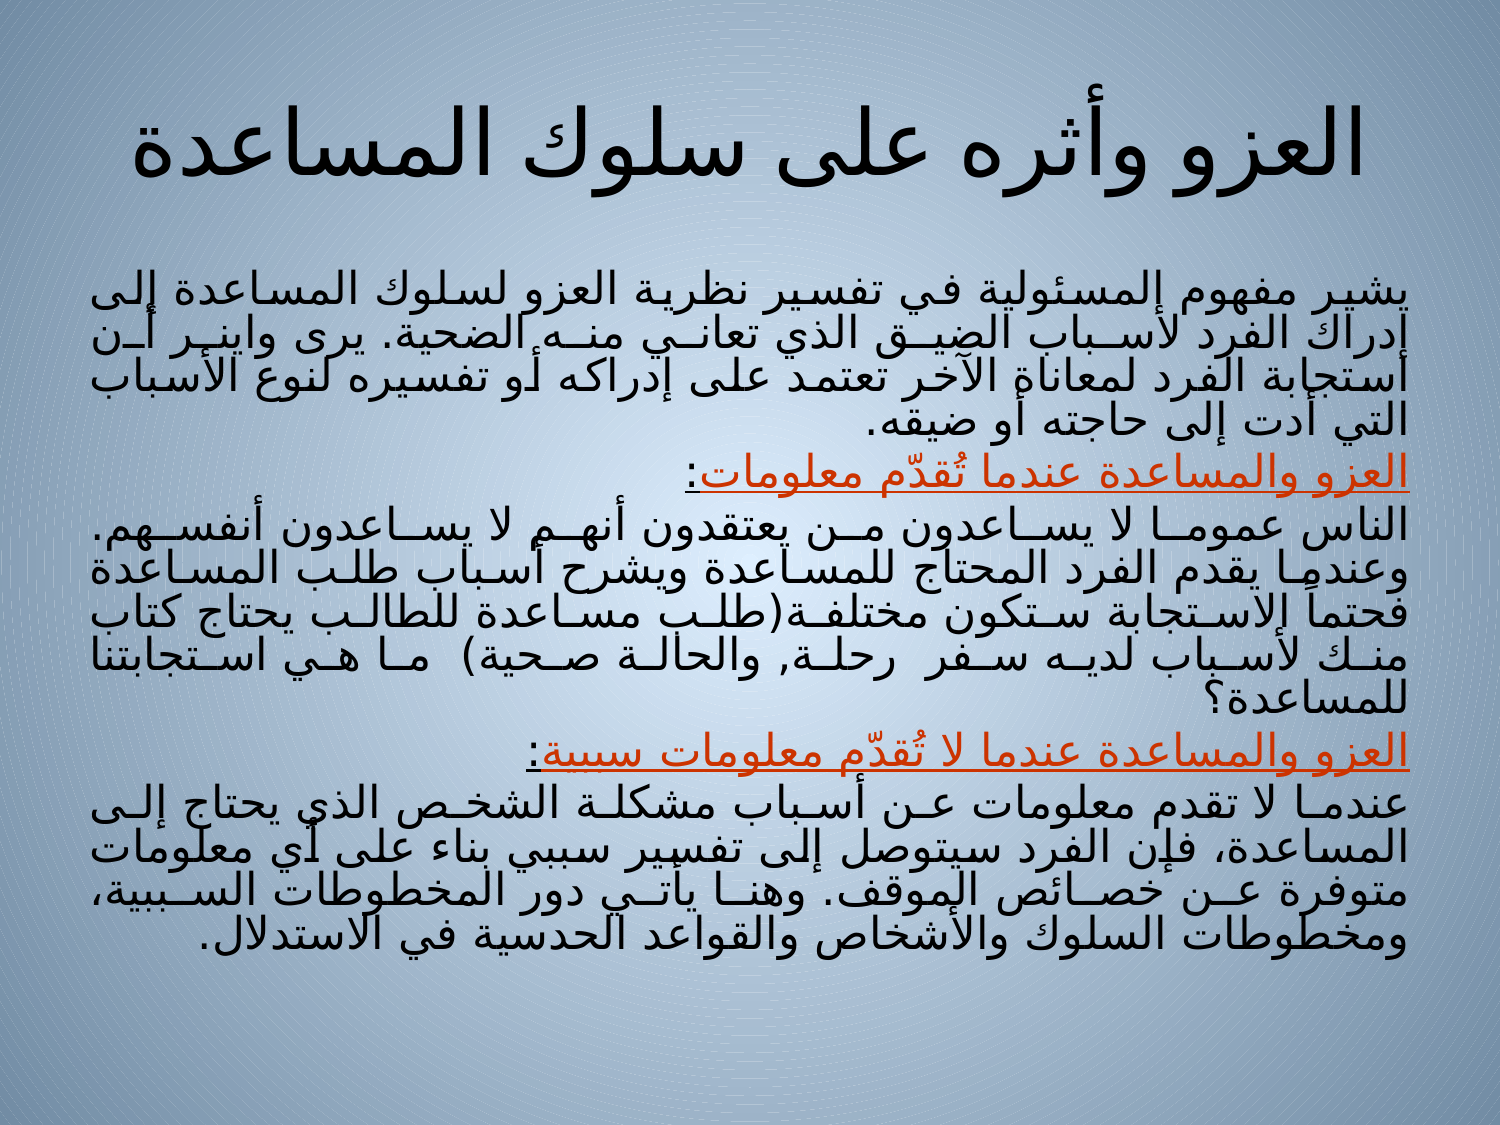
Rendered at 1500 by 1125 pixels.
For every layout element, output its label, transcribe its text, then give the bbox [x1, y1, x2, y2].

title العزو وأثره على سلوك المساعدة [75, 45, 1425, 233]
list يشير مفهوم المسئولية في تفسير نظرية العزو لسلوك المساعدة إلى إدراك الفرد لأسباب الضيق الذي تعاني منه الضحية. يرى واينر أن استجابة الفرد لمعاناة الآخر تعتمد على إدراكه أو تفسيره لنوع الأسباب التي أدت إلى حاجته أو ضيقه. العزو والمساعدة عندما تُقدّم معلومات: الناس عموما لا يساعدون من يعتقدون أنهم لا يساعدون أنفسهم. وعندما يقدم الفرد المحتاج للمساعدة ويشرح أسباب طلب المساعدة فحتماً الاستجابة ستكون مختلفة(طلب مساعدة للطالب يحتاج كتاب منك لأسباب لديه سفر رحلة, والحالة صحية) ما هي استجابتنا للمساعدة؟ العزو والمساعدة عندما لا تُقدّم معلومات سببية: عندما لا تقدم معلومات عن أسباب مشكلة الشخص الذي يحتاج إلى المساعدة، فإن الفرد سيتوصل إلى تفسير سببي بناء على أي معلومات متوفرة عن خصائص الموقف. وهنا يأتي دور المخطوطات السببية، ومخطوطات السلوك والأشخاص والقواعد الحدسية في الاستدلال. [75, 262, 1425, 1005]
